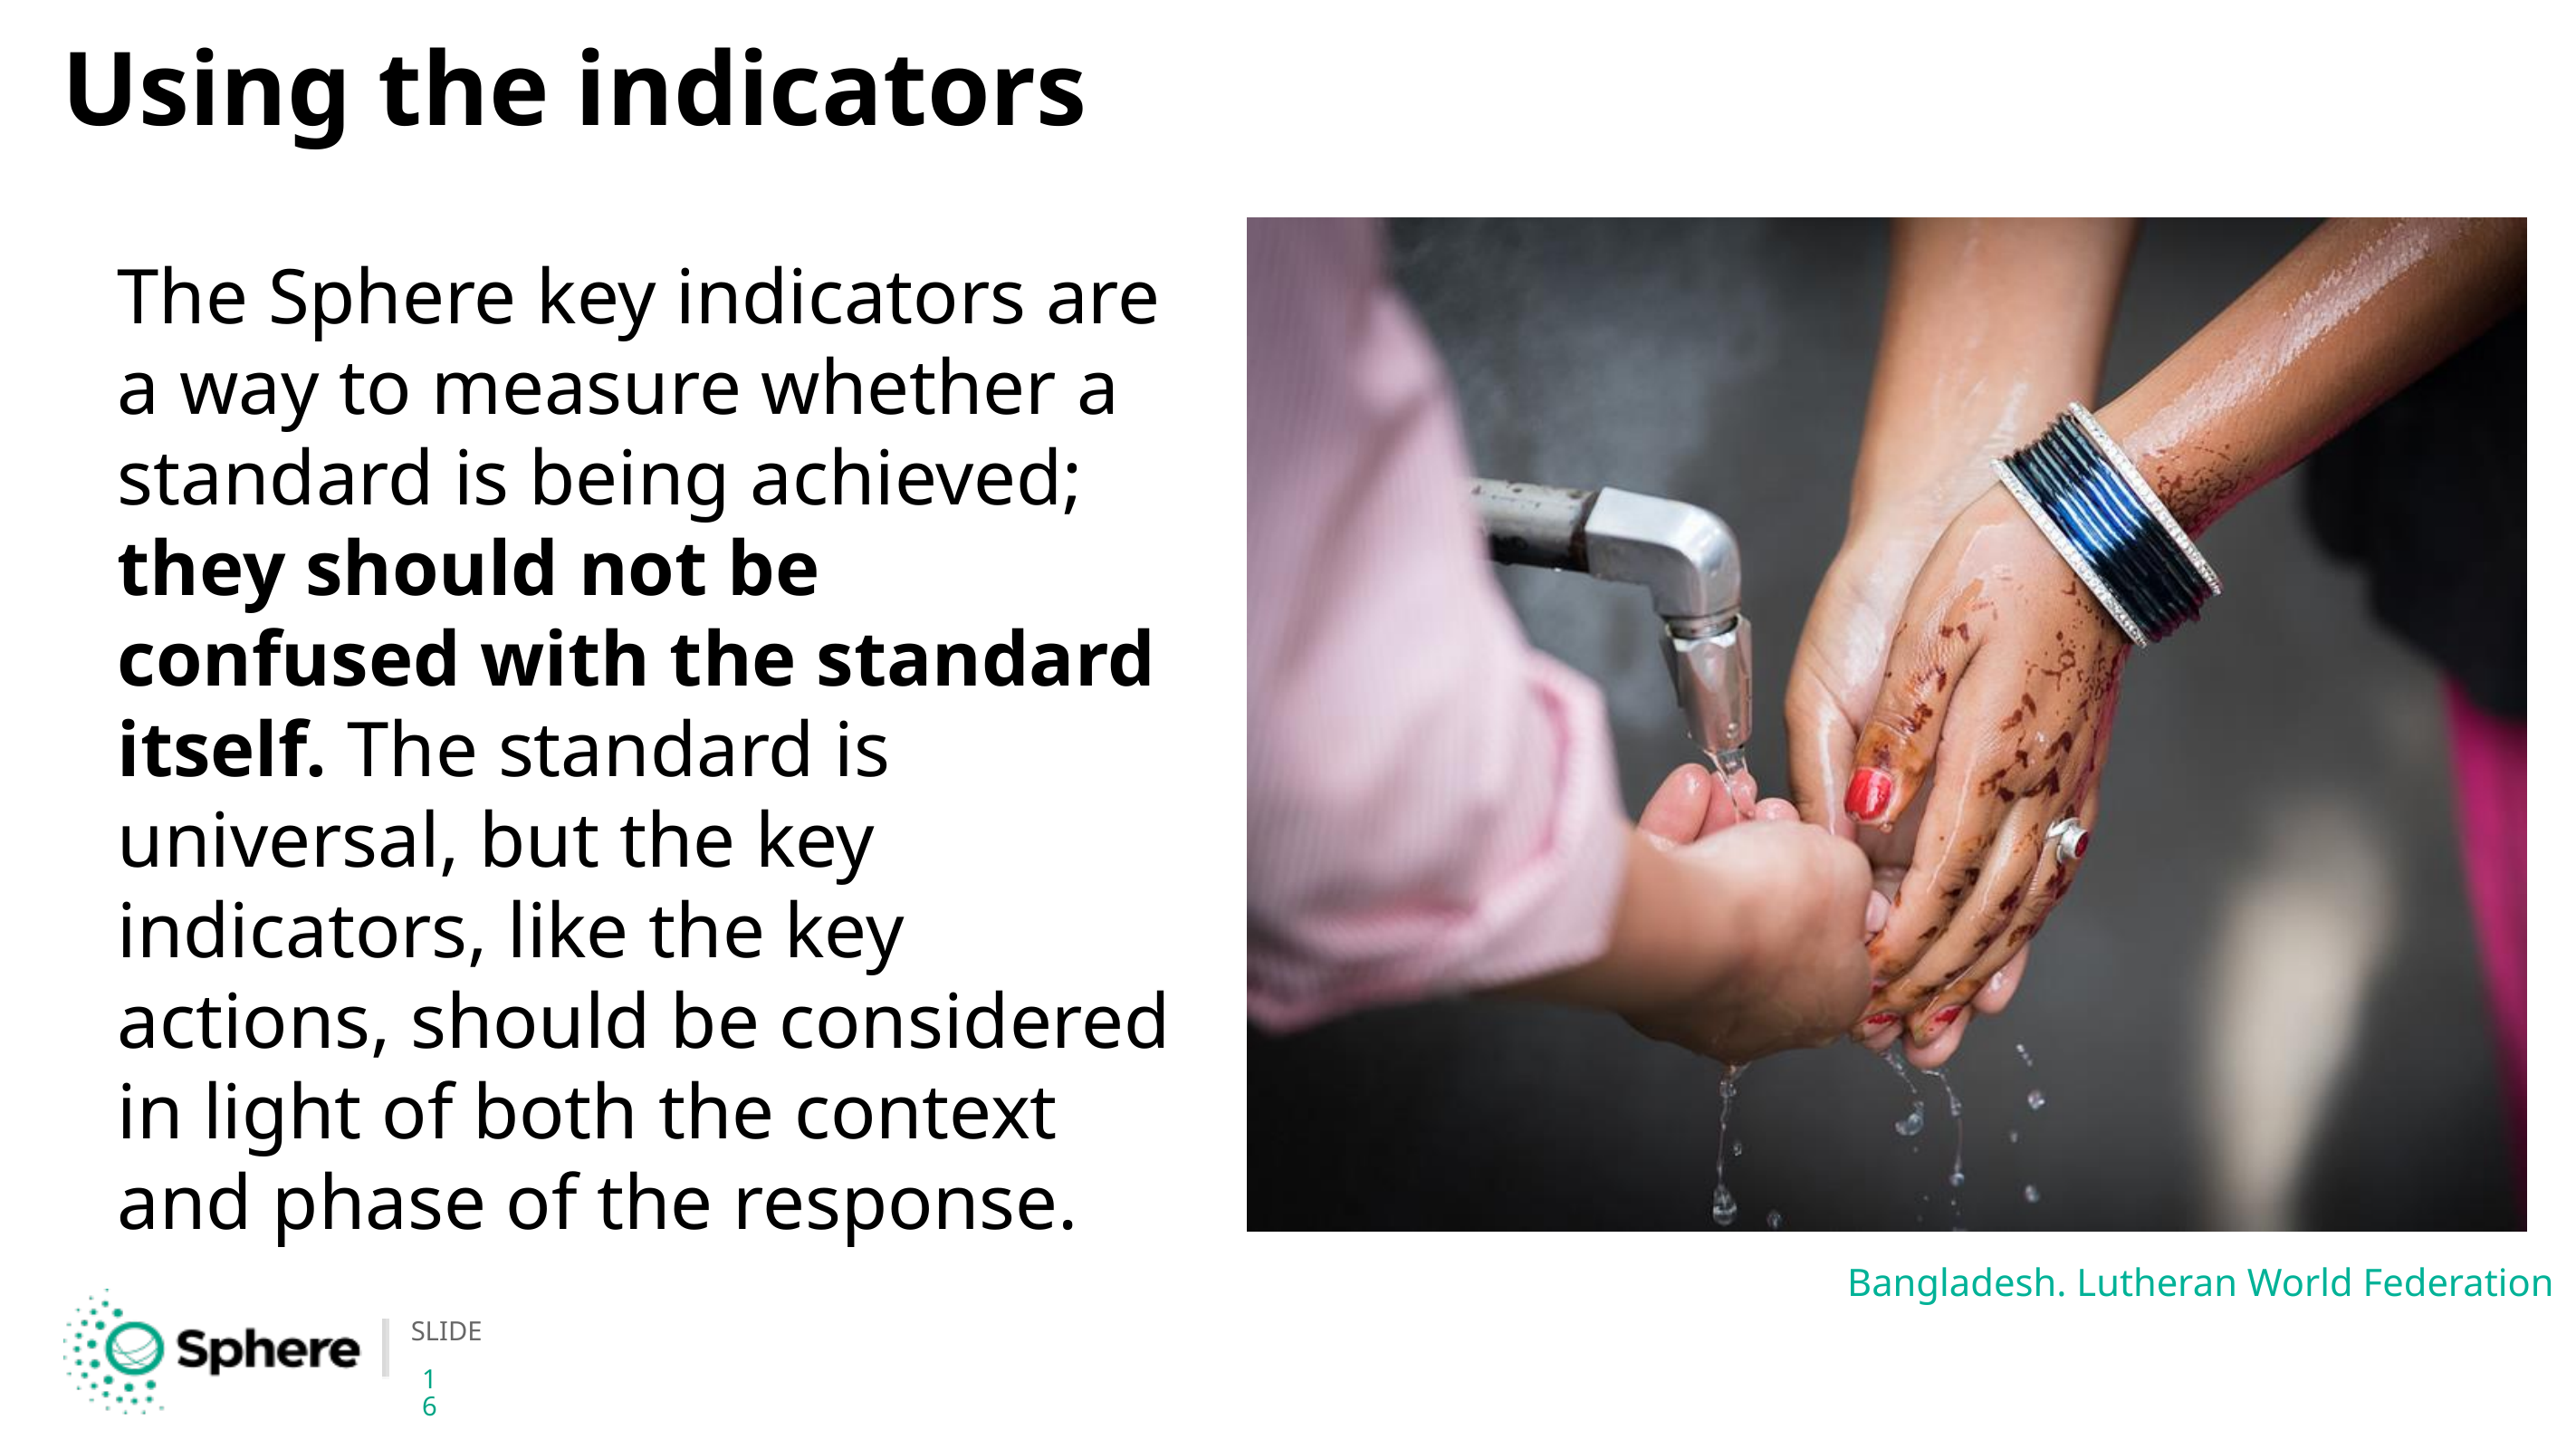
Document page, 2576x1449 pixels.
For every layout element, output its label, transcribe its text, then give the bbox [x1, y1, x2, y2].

text_box Bangladesh. Lutheran World Federation [1839, 1251, 2562, 1312]
title Using the indicators [53, 14, 1610, 185]
picture [63, 1289, 362, 1416]
picture [382, 1319, 393, 1379]
slide_number 16 [414, 1354, 459, 1404]
list The Sphere key indicators are a way to measure whether a standard is being achieved; they should not be confused with the standard itself. The standard is universal, but the key indicators, like the key actions, should be considered in light of both the context and phase of the response. [109, 240, 1186, 766]
picture [1246, 217, 2528, 1232]
